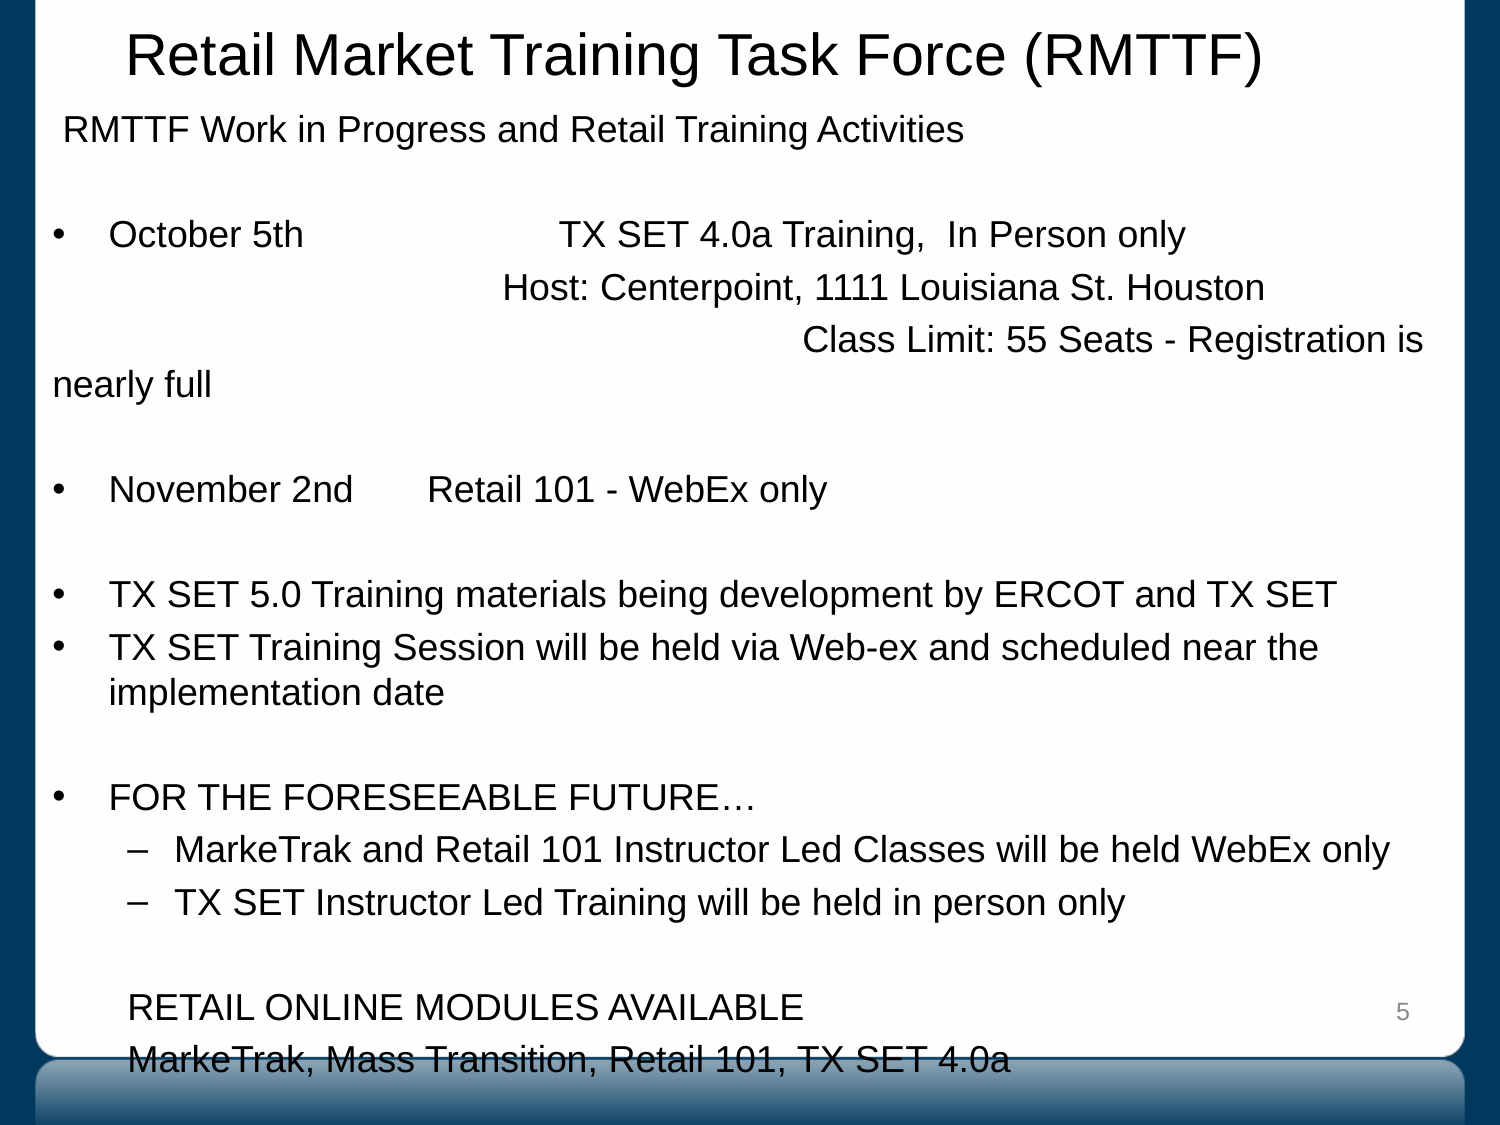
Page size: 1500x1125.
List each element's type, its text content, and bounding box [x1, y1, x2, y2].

list RMTTF Work in Progress and Retail Training Activities October 5th TX SET 4.0a Training, In Person only Host: Centerpoint, 1111 Louisiana St. Houston Class Limit: 55 Seats - Registration is nearly full November 2nd Retail 101 - WebEx only TX SET 5.0 Training materials being development by ERCOT and TX SET TX SET Training Session will be held via Web-ex and scheduled near the implementation date FOR THE FORESEEABLE FUTURE… MarkeTrak and Retail 101 Instructor Led Classes will be held WebEx only TX SET Instructor Led Training will be held in person only RETAIL ONLINE MODULES AVAILABLE MarkeTrak, Mass Transition, Retail 101, TX SET 4.0a [37, 98, 1463, 1059]
picture [35, 0, 1465, 1125]
slide_number 5 [1074, 980, 1425, 1041]
title Retail Market Training Task Force (RMTTF) [37, 8, 1353, 98]
